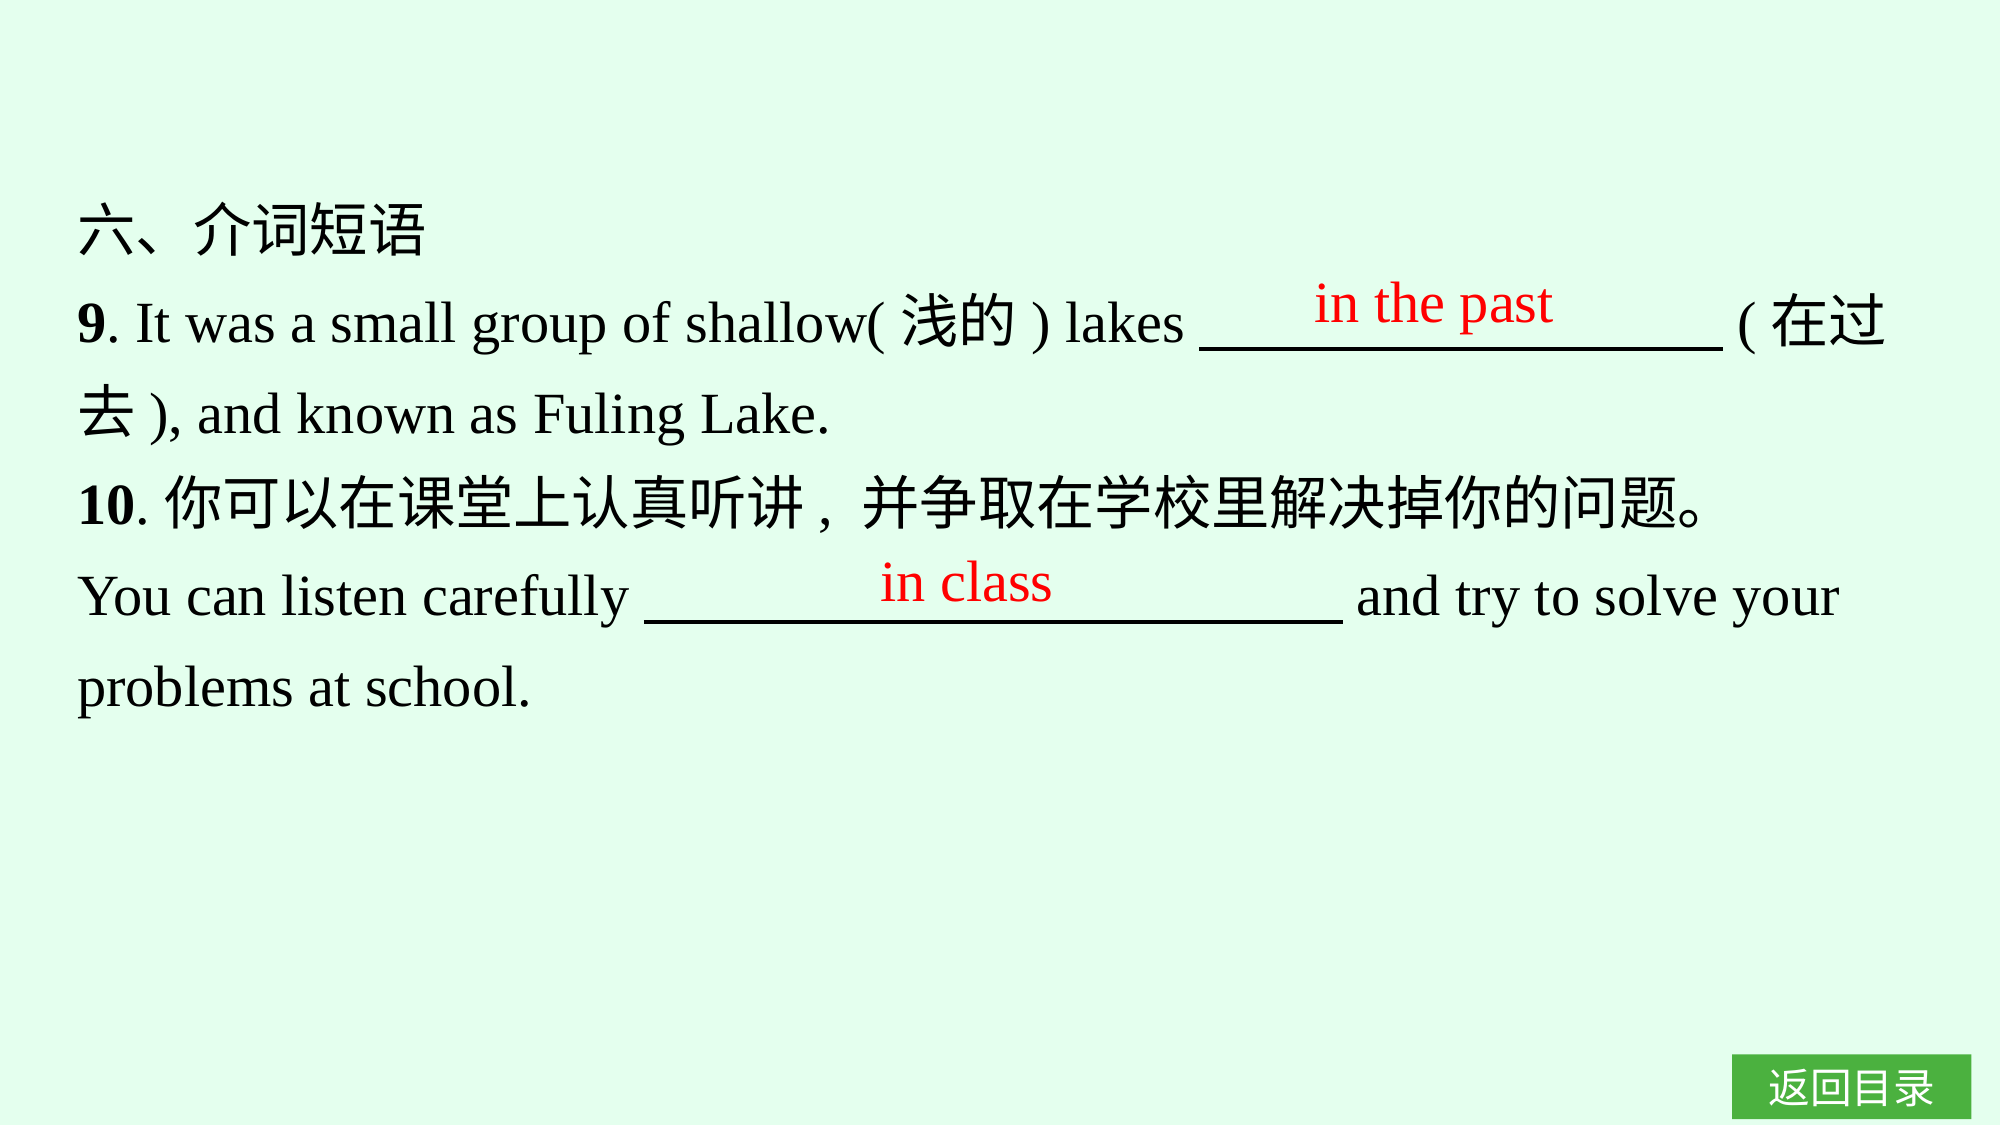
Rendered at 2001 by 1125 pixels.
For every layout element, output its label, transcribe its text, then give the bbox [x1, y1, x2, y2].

text_box in class [865, 535, 1069, 621]
text_box 六、介词短语 9. It was a small group of shallow(浅的) lakes (在过去), and known as Fuling Lake. 10.你可以在课堂上认真听讲, 并争取在学校里解决掉你的问题。 You can listen carefully and try to solve your problems at school. [62, 164, 1938, 726]
text_box in the past [1299, 257, 1641, 342]
